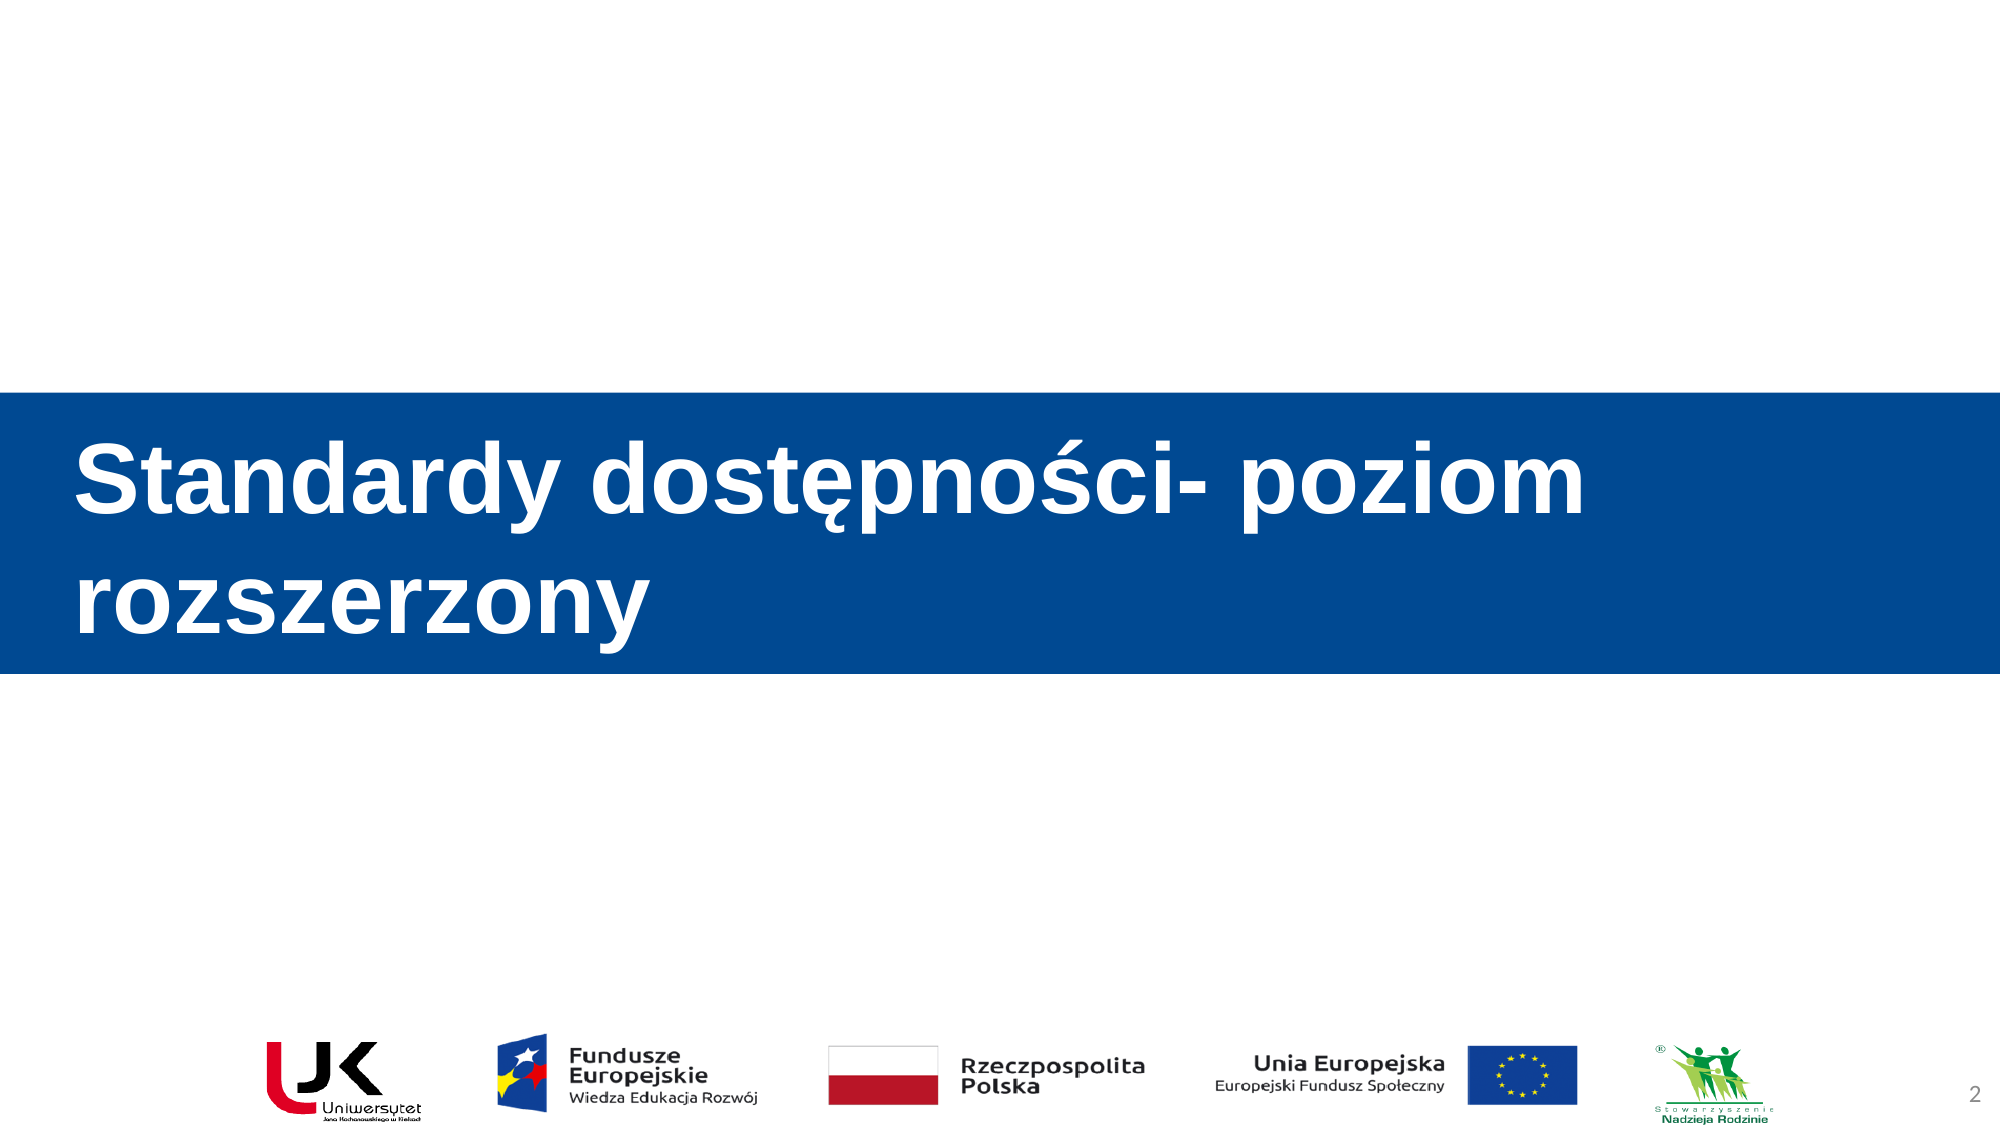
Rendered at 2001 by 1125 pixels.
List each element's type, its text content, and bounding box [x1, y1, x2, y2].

picture [266, 1042, 421, 1122]
picture [1655, 1044, 1774, 1062]
title Standardy dostępności- poziom rozszerzony [0, 392, 2000, 675]
slide_number 2 [1631, 1062, 1997, 1123]
picture [463, 1004, 1613, 1125]
